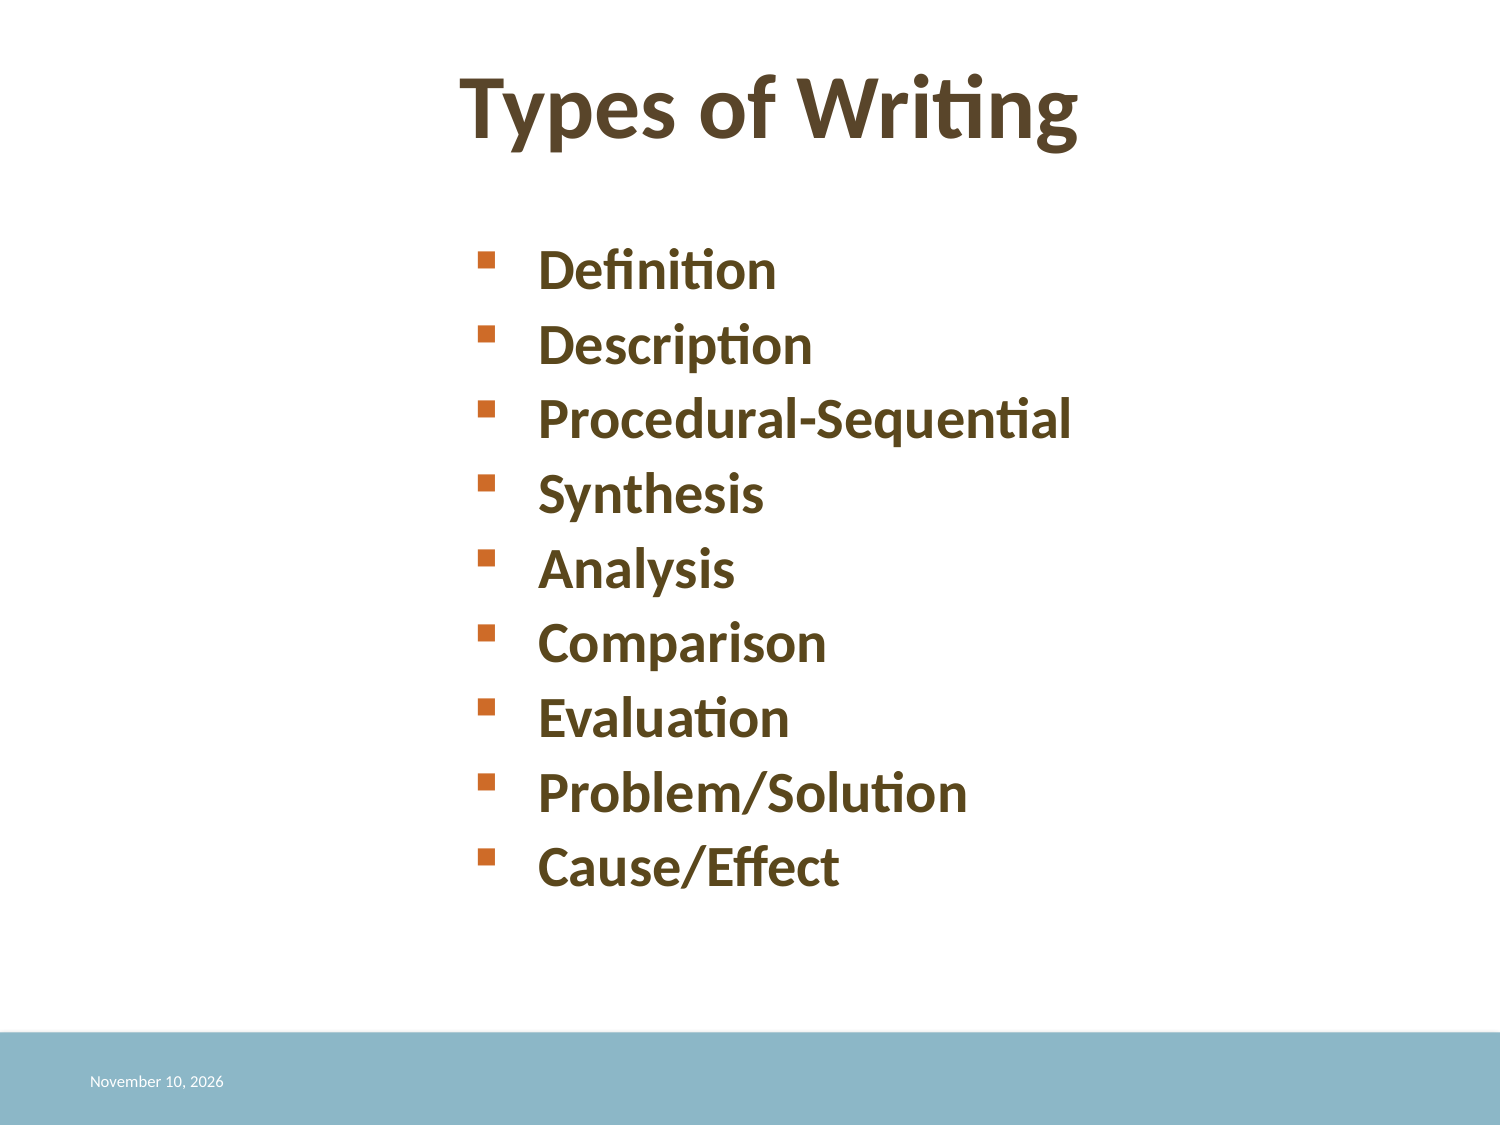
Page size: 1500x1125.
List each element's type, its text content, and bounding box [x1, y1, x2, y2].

text_box Definition Description Procedural-Sequential Synthesis Analysis Comparison Evaluation Problem/Solution Cause/Effect [458, 231, 1143, 1125]
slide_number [75, 1051, 425, 1112]
title Types of Writing [114, 59, 1425, 162]
